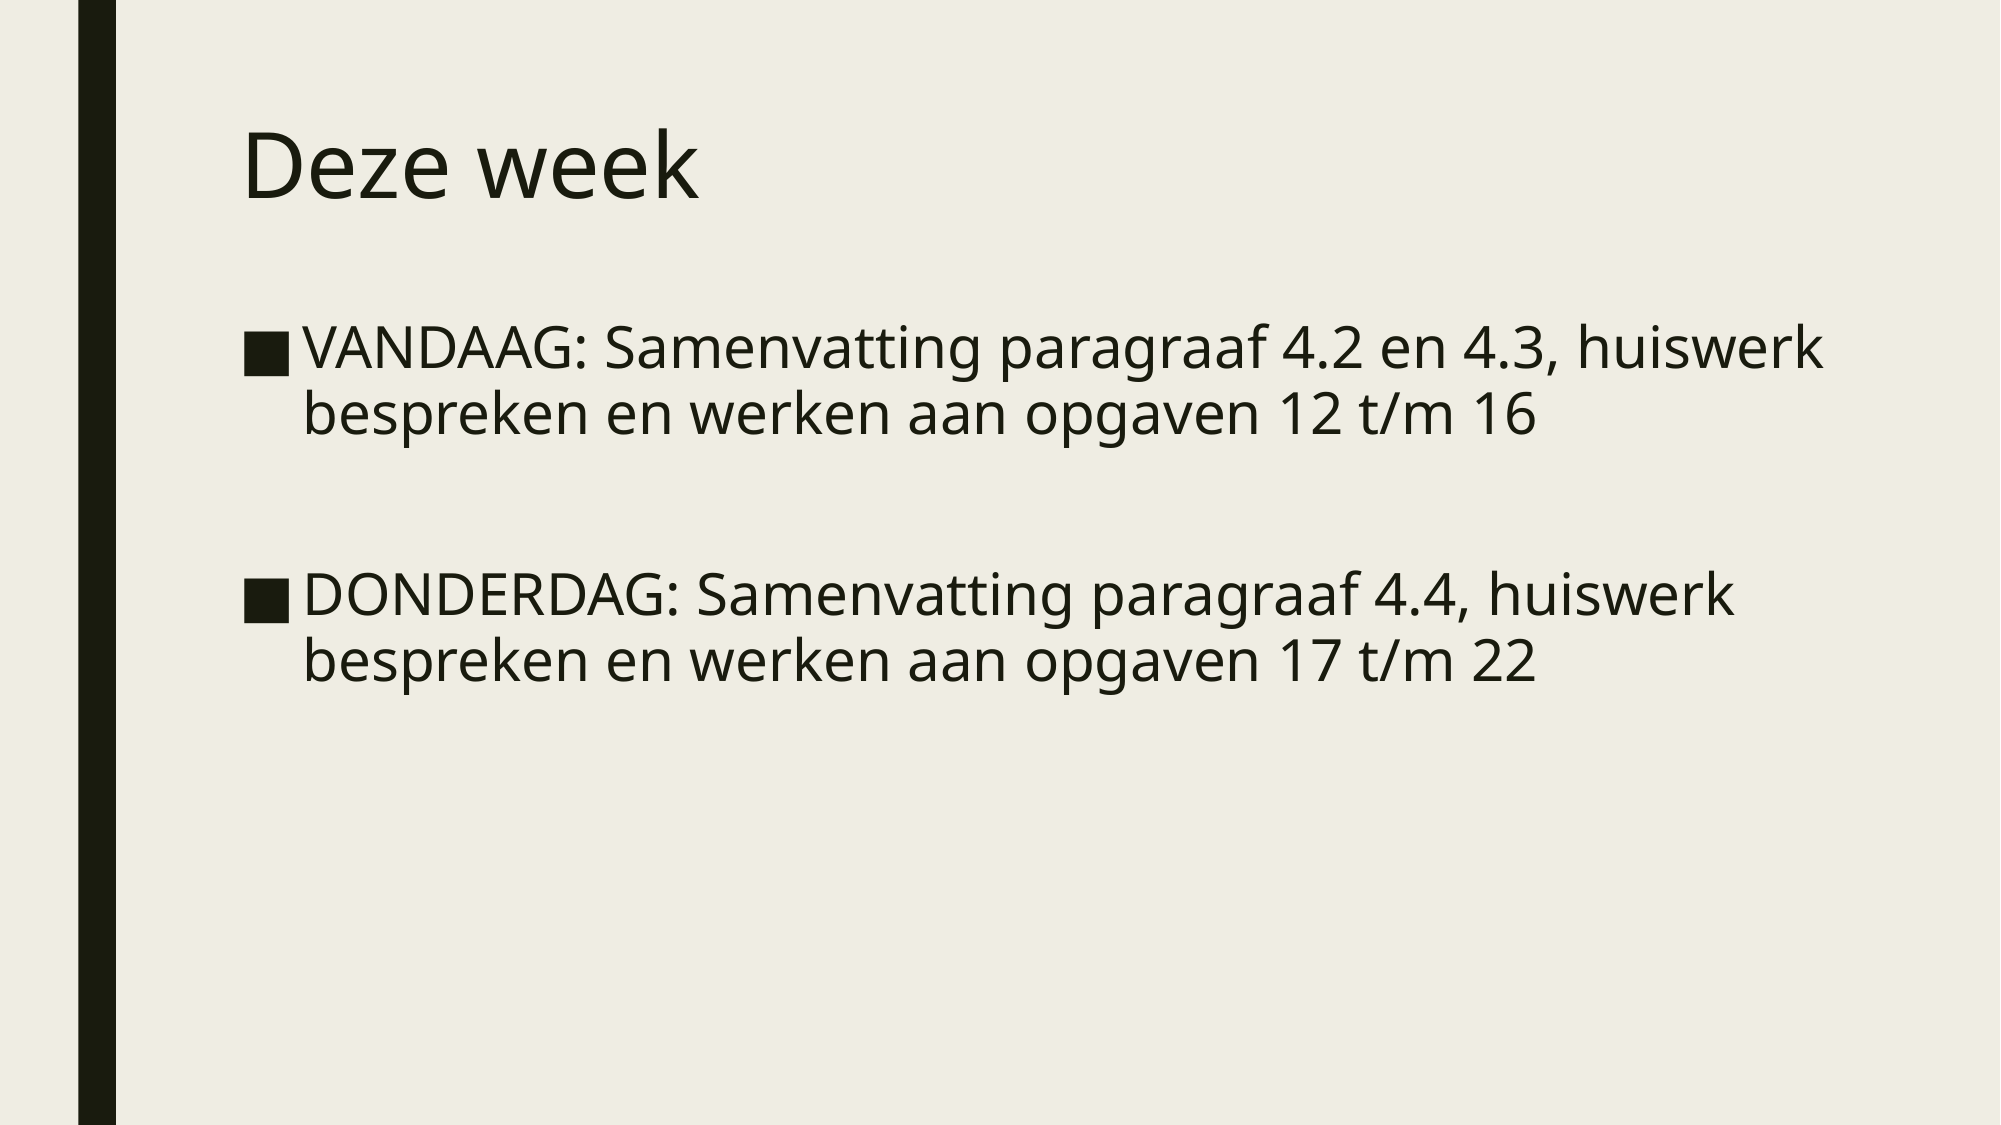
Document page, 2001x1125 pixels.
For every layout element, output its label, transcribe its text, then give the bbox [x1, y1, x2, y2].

title Deze week [225, 112, 1800, 308]
text_box VANDAAG: Samenvatting paragraaf 4.2 en 4.3, huiswerk bespreken en werken aan opgaven 12 t/m 16 DONDERDAG: Samenvatting paragraaf 4.4, huiswerk bespreken en werken aan opgaven 17 t/m 22 [224, 308, 1847, 884]
